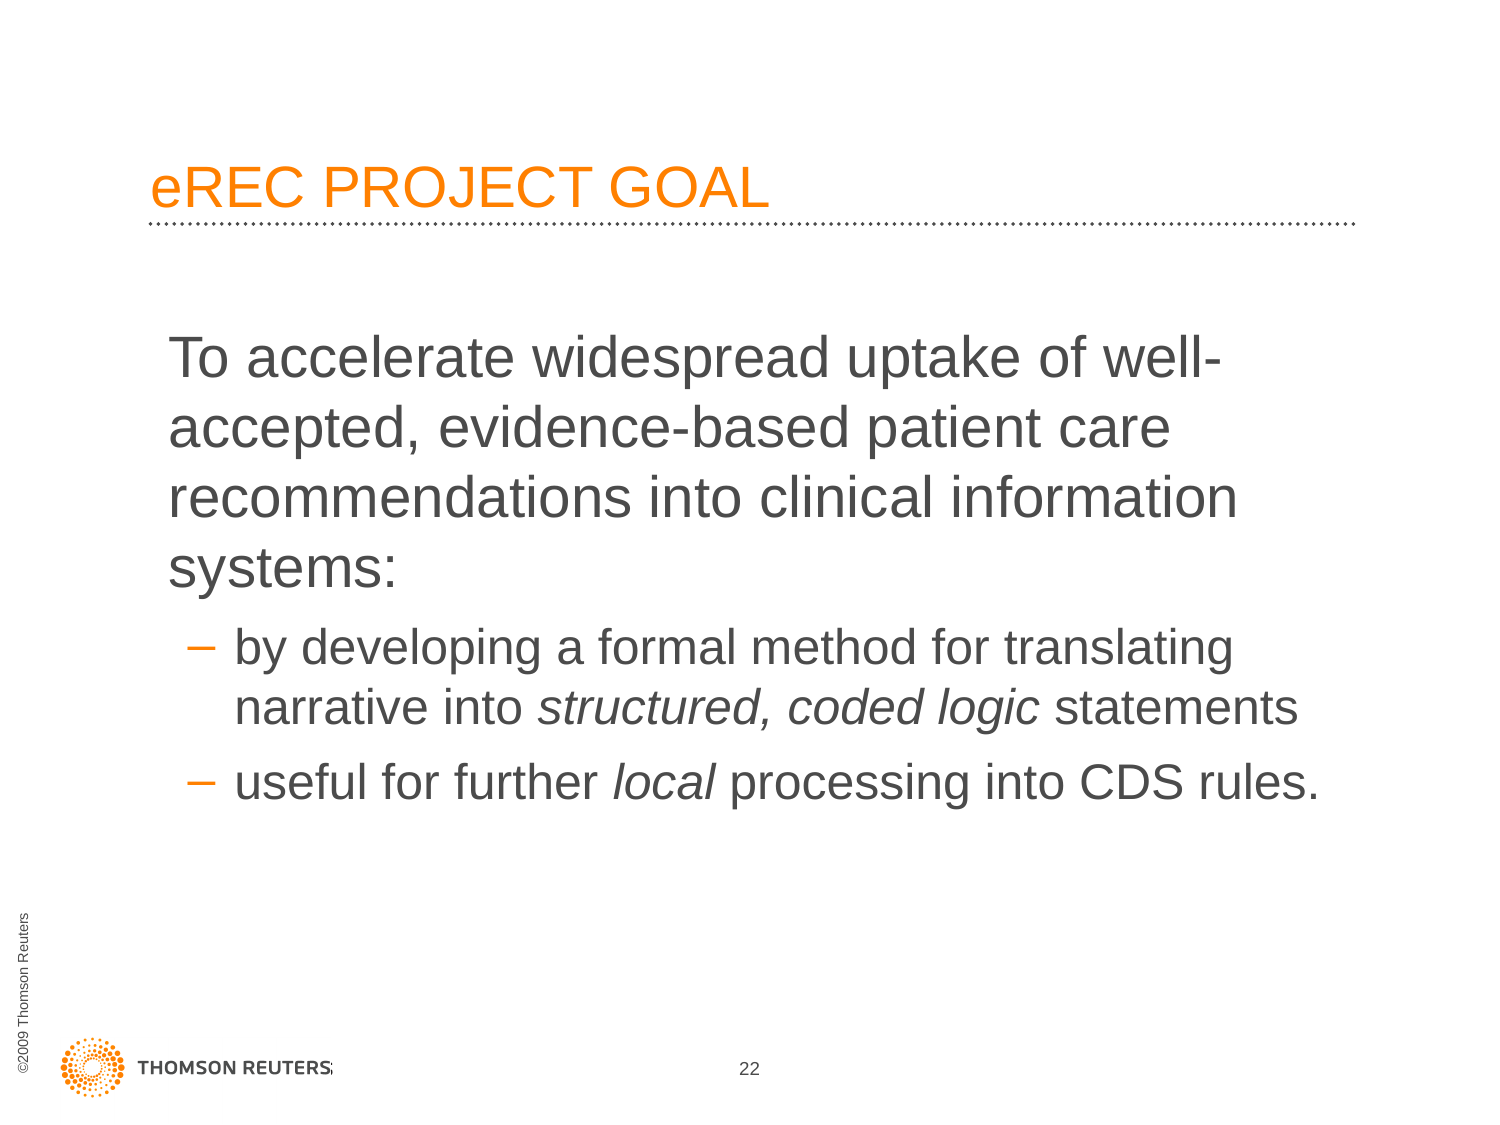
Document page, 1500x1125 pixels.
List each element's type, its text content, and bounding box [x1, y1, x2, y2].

picture [60, 1037, 333, 1125]
slide_number 22 [700, 1048, 776, 1088]
title eREC PROJECT GOAL [150, 82, 1360, 221]
list To accelerate widespread uptake of well-accepted, evidence-based patient care recommendations into clinical information systems: by developing a formal method for translating narrative into structured, coded logic statements useful for further local processing into CDS rules. [131, 250, 1376, 1001]
